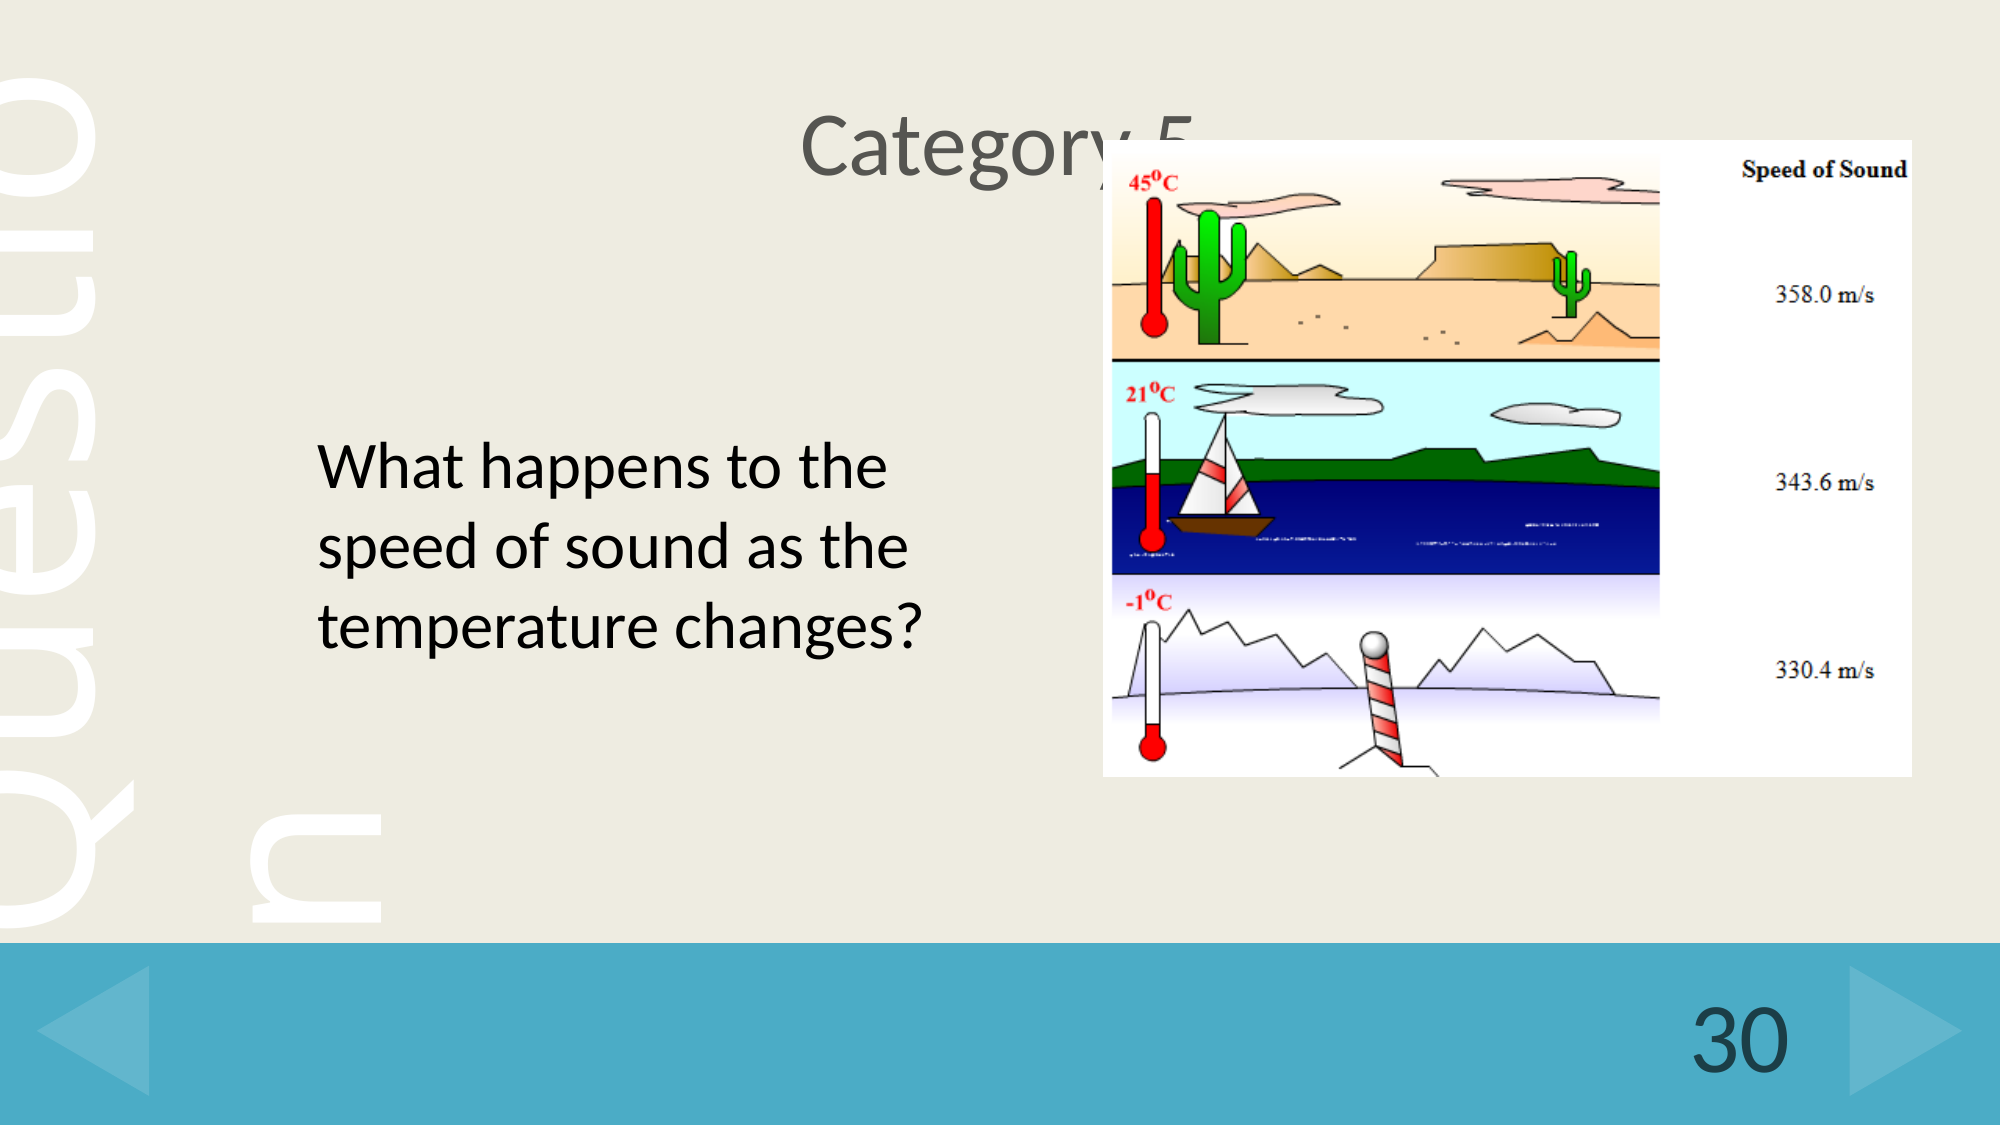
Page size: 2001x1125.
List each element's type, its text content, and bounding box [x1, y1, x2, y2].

title Category 5 [99, 45, 1900, 233]
list What happens to the speed of sound as the temperature changes? [302, 307, 1058, 777]
list 30 [1494, 967, 1806, 1097]
picture [1103, 140, 1912, 777]
